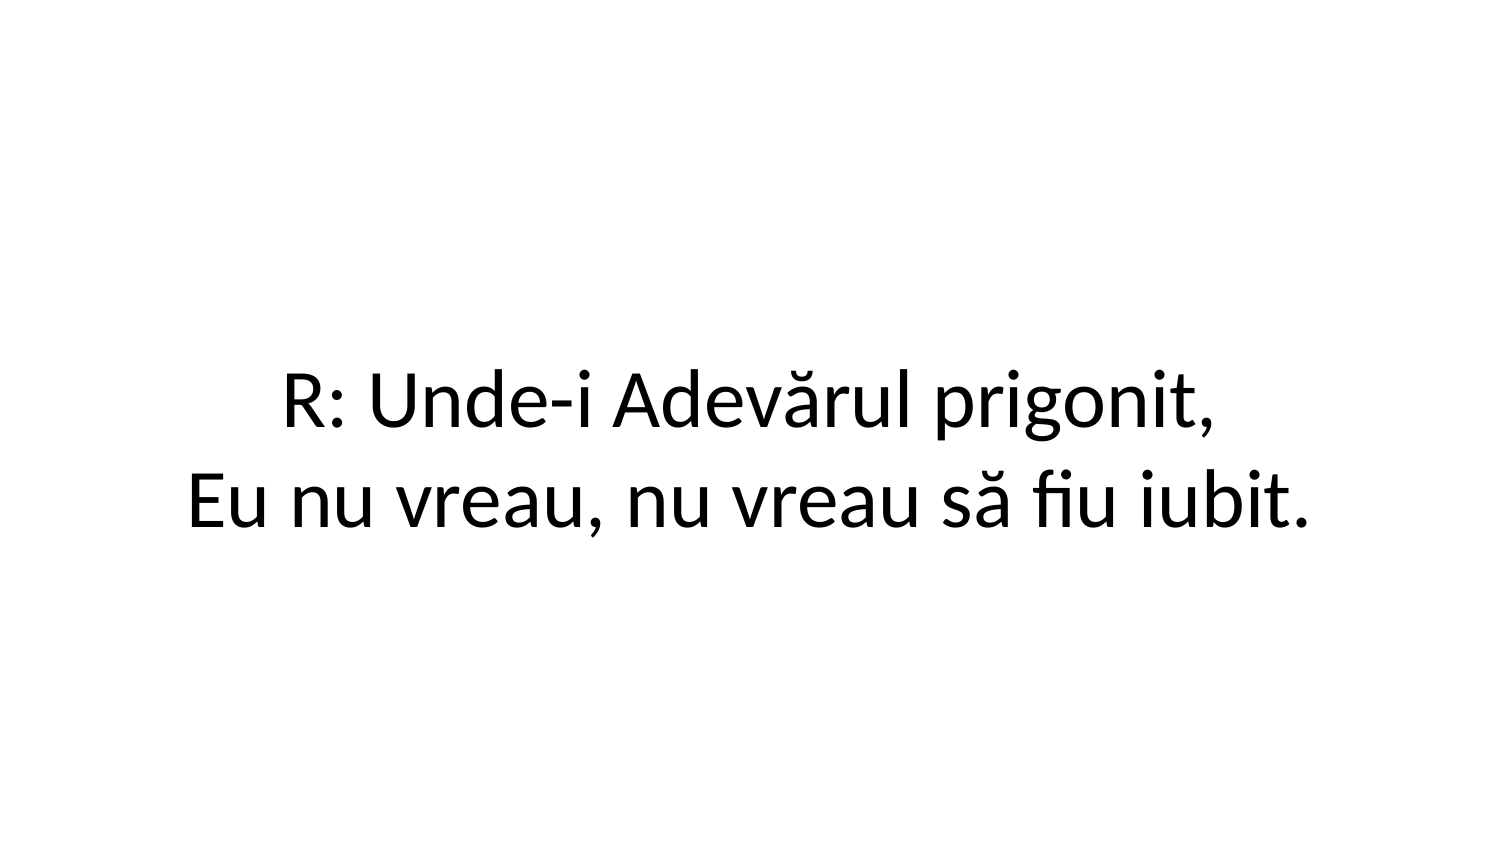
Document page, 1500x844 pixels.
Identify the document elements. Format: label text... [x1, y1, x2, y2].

text_box R: Unde-i Adevărul prigonit, Eu nu vreau, nu vreau să fiu iubit. [171, 292, 1329, 552]
